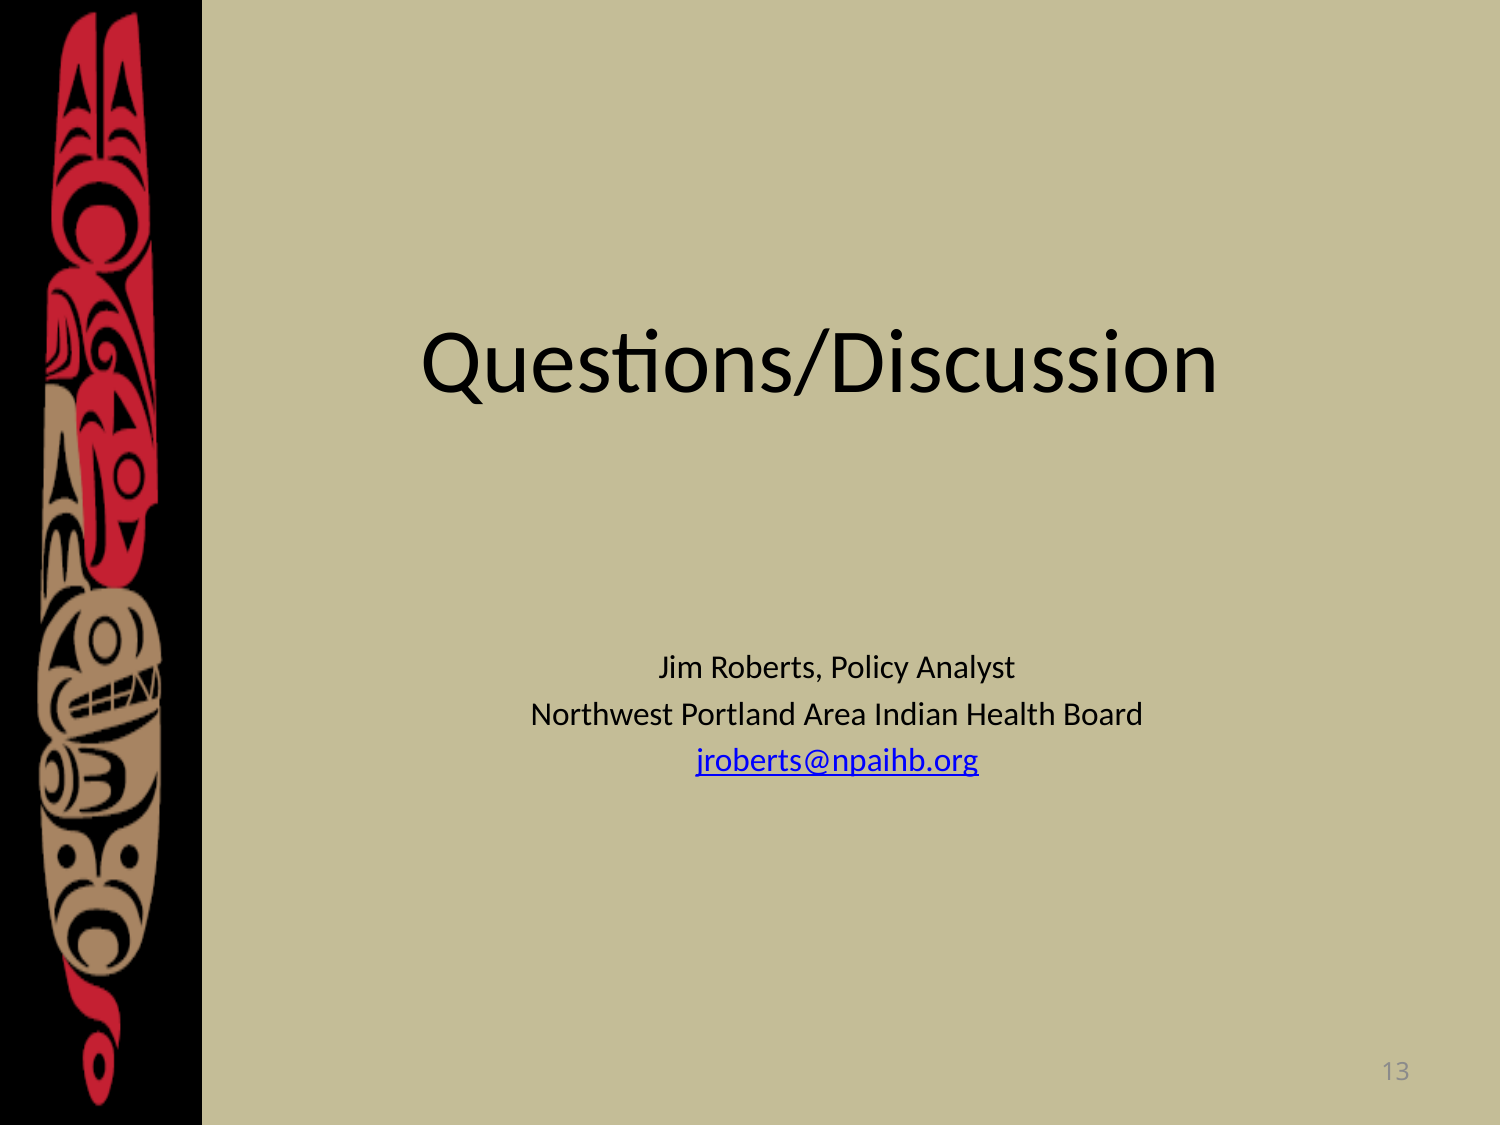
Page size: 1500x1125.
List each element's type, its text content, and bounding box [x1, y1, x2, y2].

title Questions/Discussion [237, 262, 1425, 450]
picture [0, 0, 202, 1125]
list Jim Roberts, Policy Analyst Northwest Portland Area Indian Health Board jroberts@npaihb.org [275, 637, 1400, 1006]
slide_number 13 [1074, 1042, 1425, 1103]
